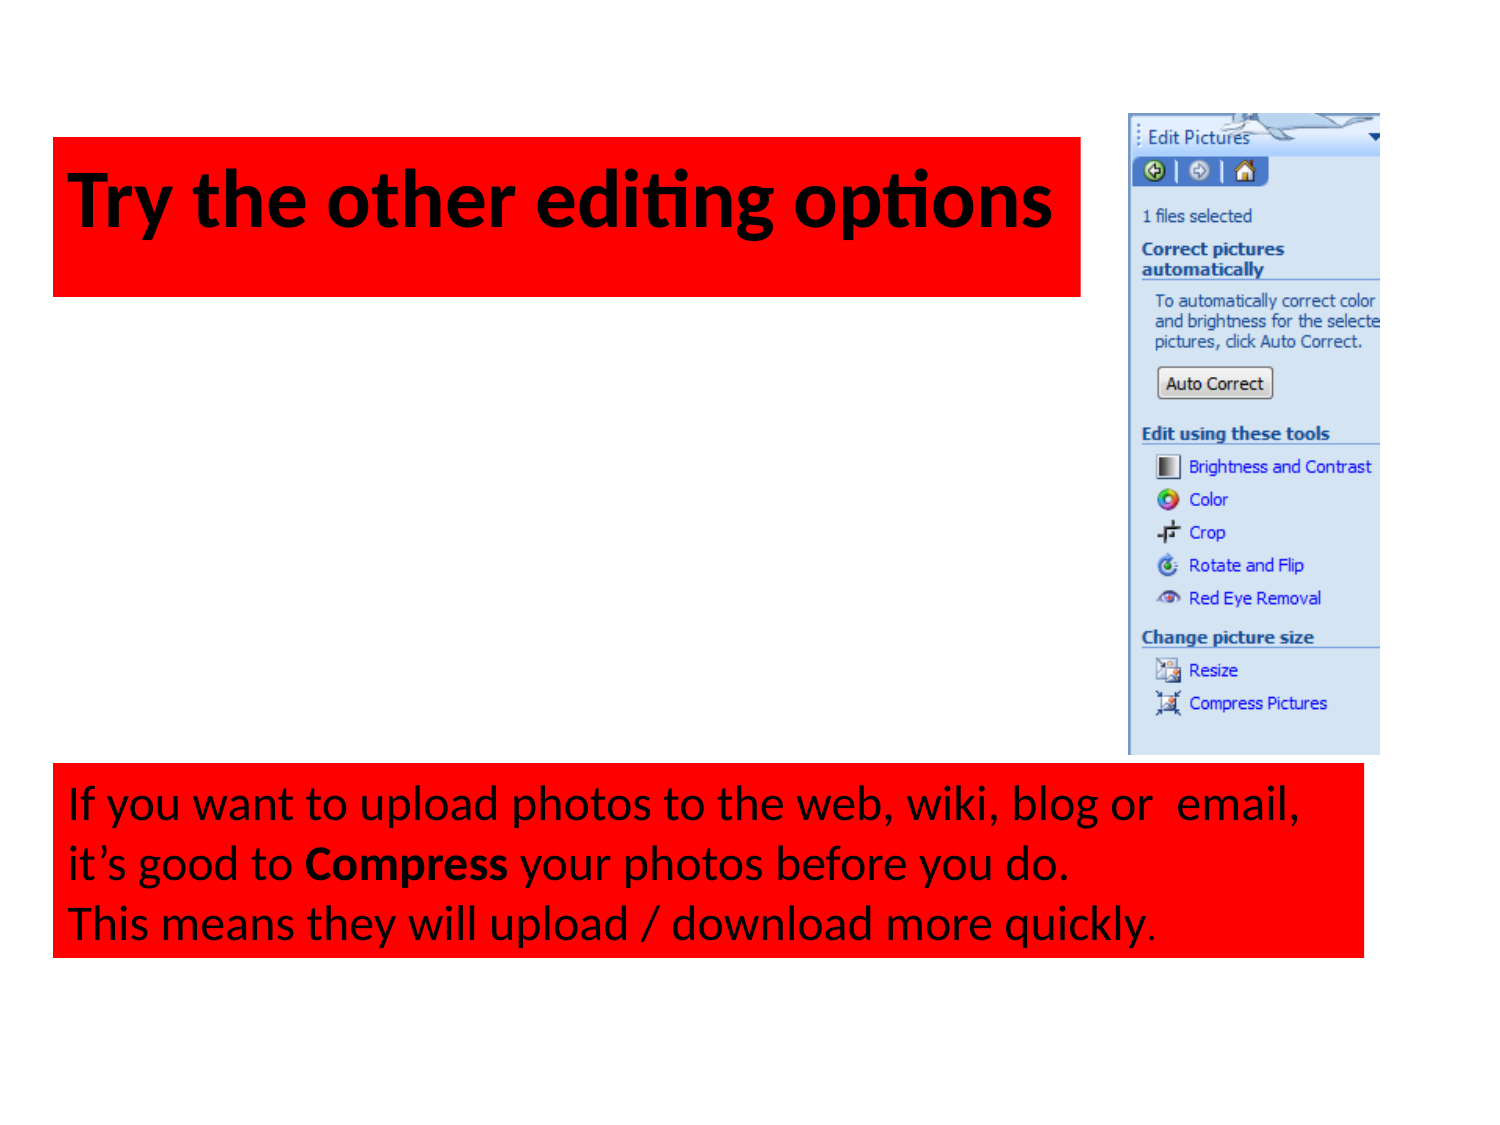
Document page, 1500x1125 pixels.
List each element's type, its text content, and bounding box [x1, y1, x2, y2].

text_box If you want to upload photos to the web, wiki, blog or email, it’s good to Compress your photos before you do. This means they will upload / download more quickly. [53, 763, 1365, 958]
text_box Try the other editing options [53, 137, 1081, 297]
picture [1127, 113, 1380, 755]
